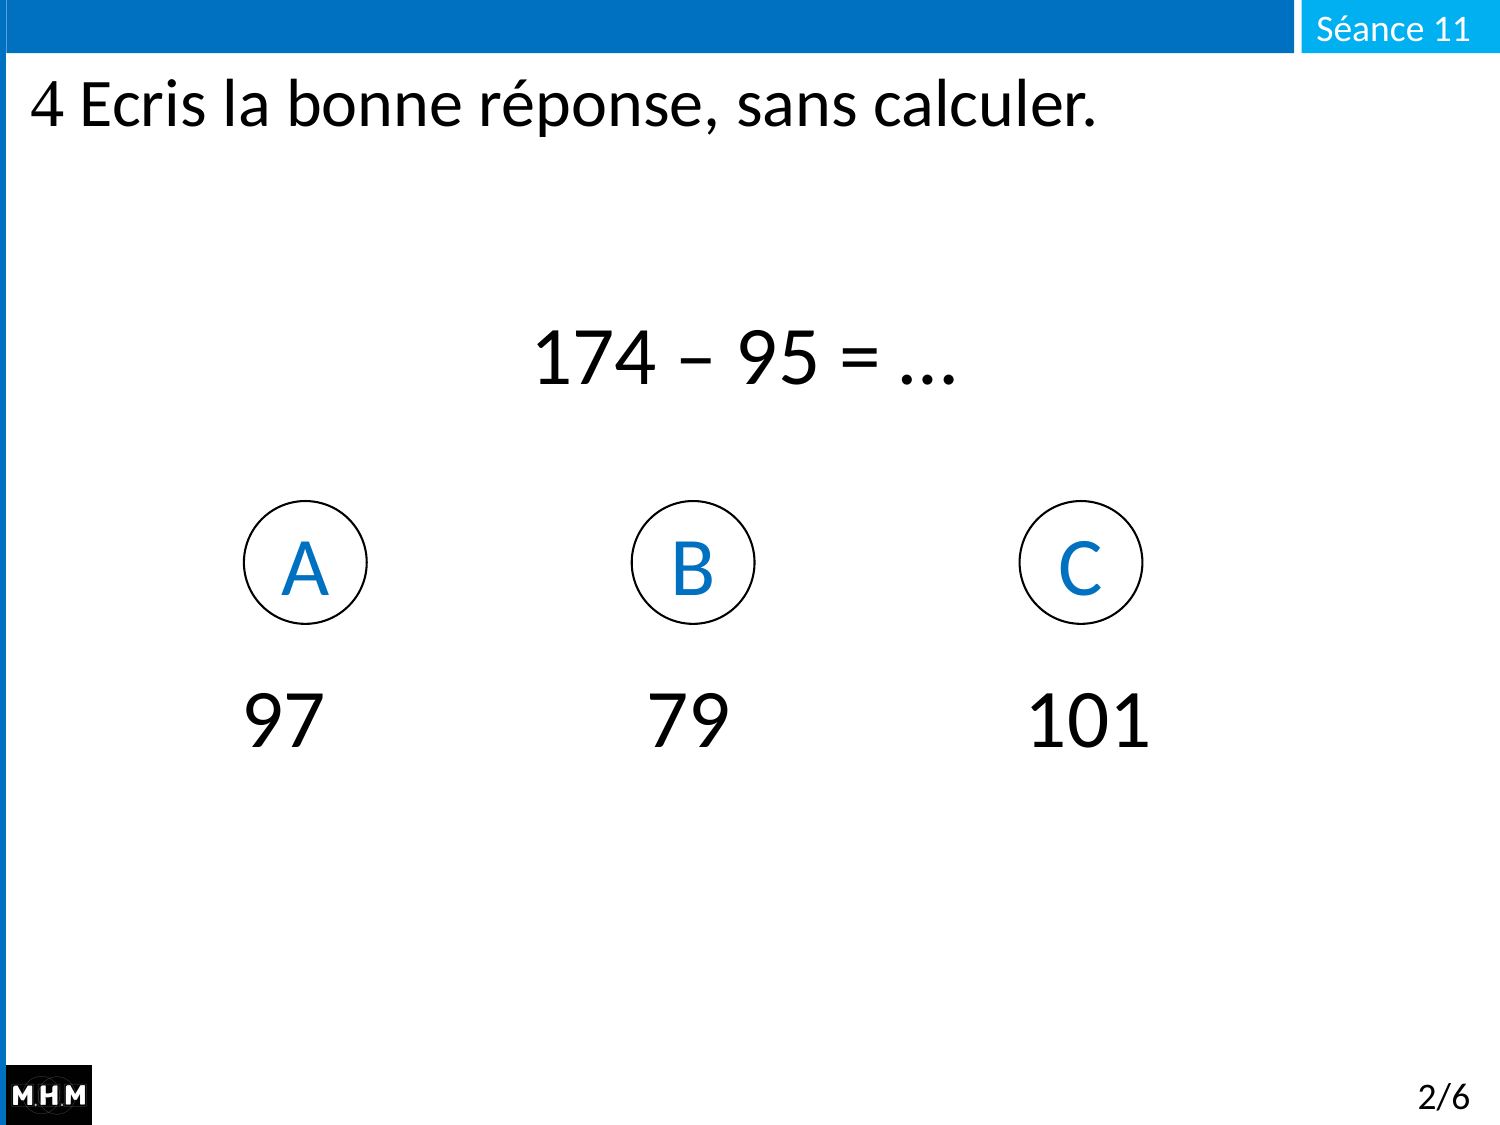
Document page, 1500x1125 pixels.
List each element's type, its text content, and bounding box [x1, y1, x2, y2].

text_box 97 [226, 656, 425, 772]
picture [6, 1065, 92, 1125]
text_box C [1018, 499, 1144, 625]
text_box 101 [1009, 656, 1208, 772]
text_box A [242, 499, 368, 625]
title  Ecris la bonne réponse, sans calculer. [14, 60, 1391, 150]
text_box B [630, 499, 756, 625]
text_box 174 – 95 = … [515, 294, 1010, 409]
text_box 79 [631, 656, 830, 772]
text_box 2/6 [1402, 1064, 1500, 1125]
